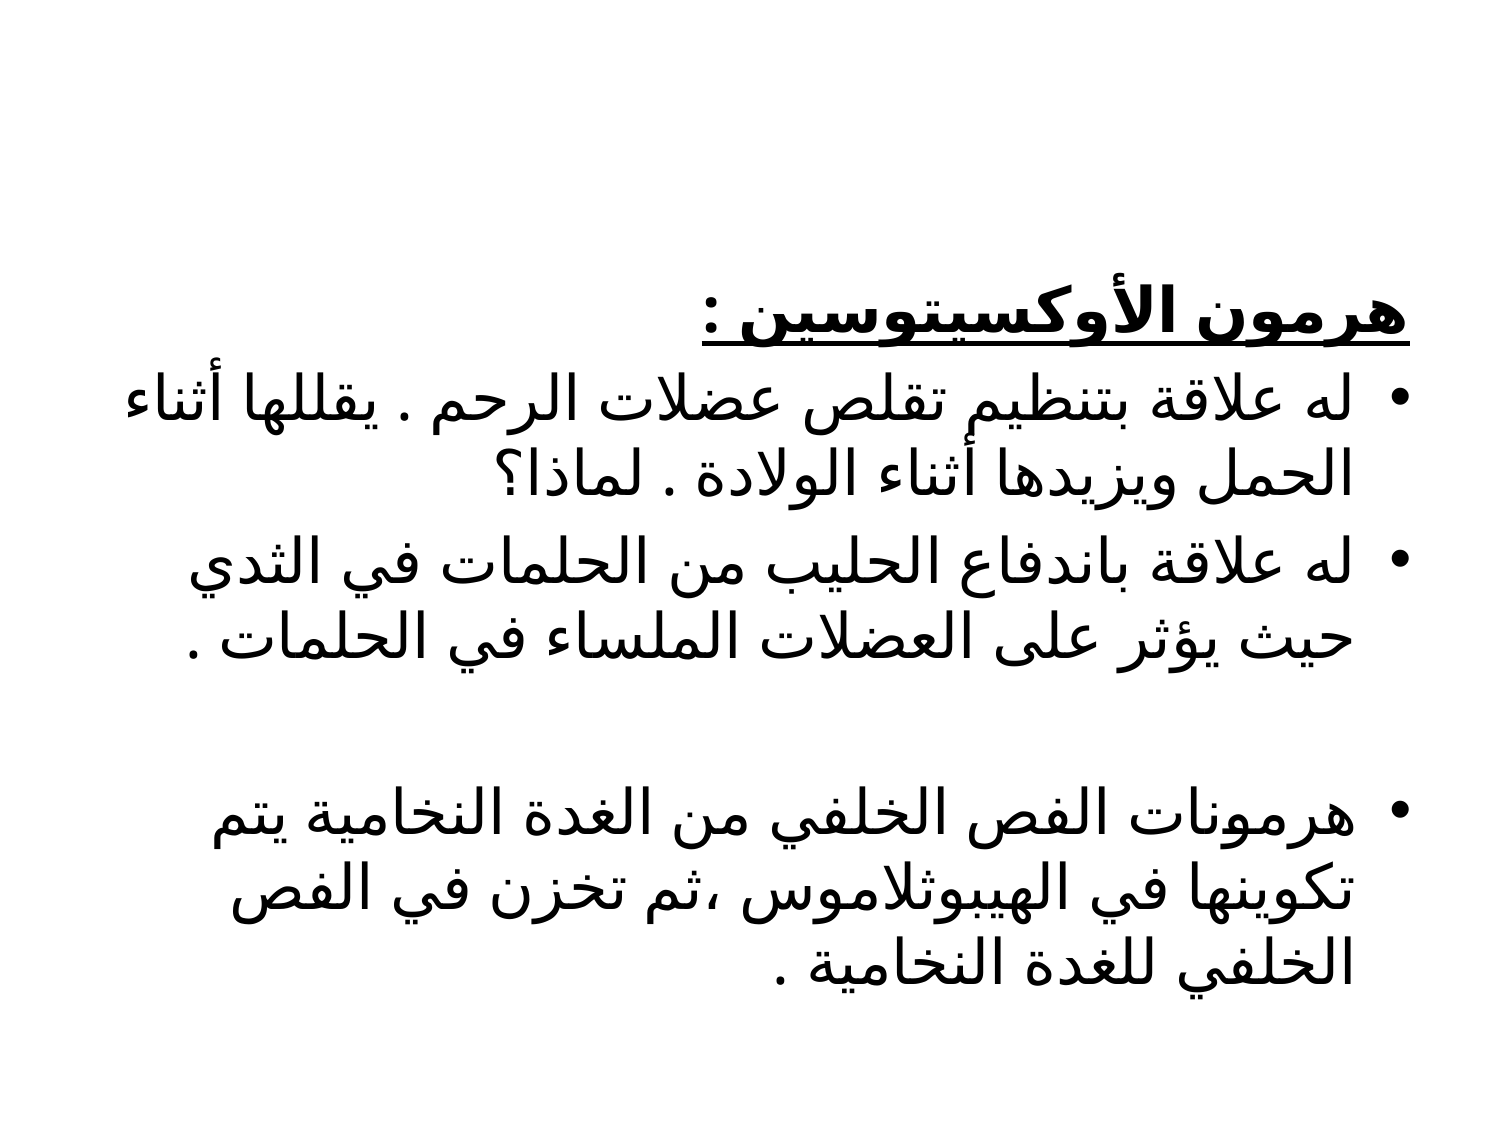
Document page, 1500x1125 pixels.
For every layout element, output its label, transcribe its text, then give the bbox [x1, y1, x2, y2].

list هرمون الأوكسيتوسين : له علاقة بتنظيم تقلص عضلات الرحم . يقللها أثناء الحمل ويزيدها أثناء الولادة . لماذا؟ له علاقة باندفاع الحليب من الحلمات في الثدي حيث يؤثر على العضلات الملساء في الحلمات . هرمونات الفص الخلفي من الغدة النخامية يتم تكوينها في الهيبوثلاموس ،ثم تخزن في الفص الخلفي للغدة النخامية . [75, 262, 1425, 1005]
